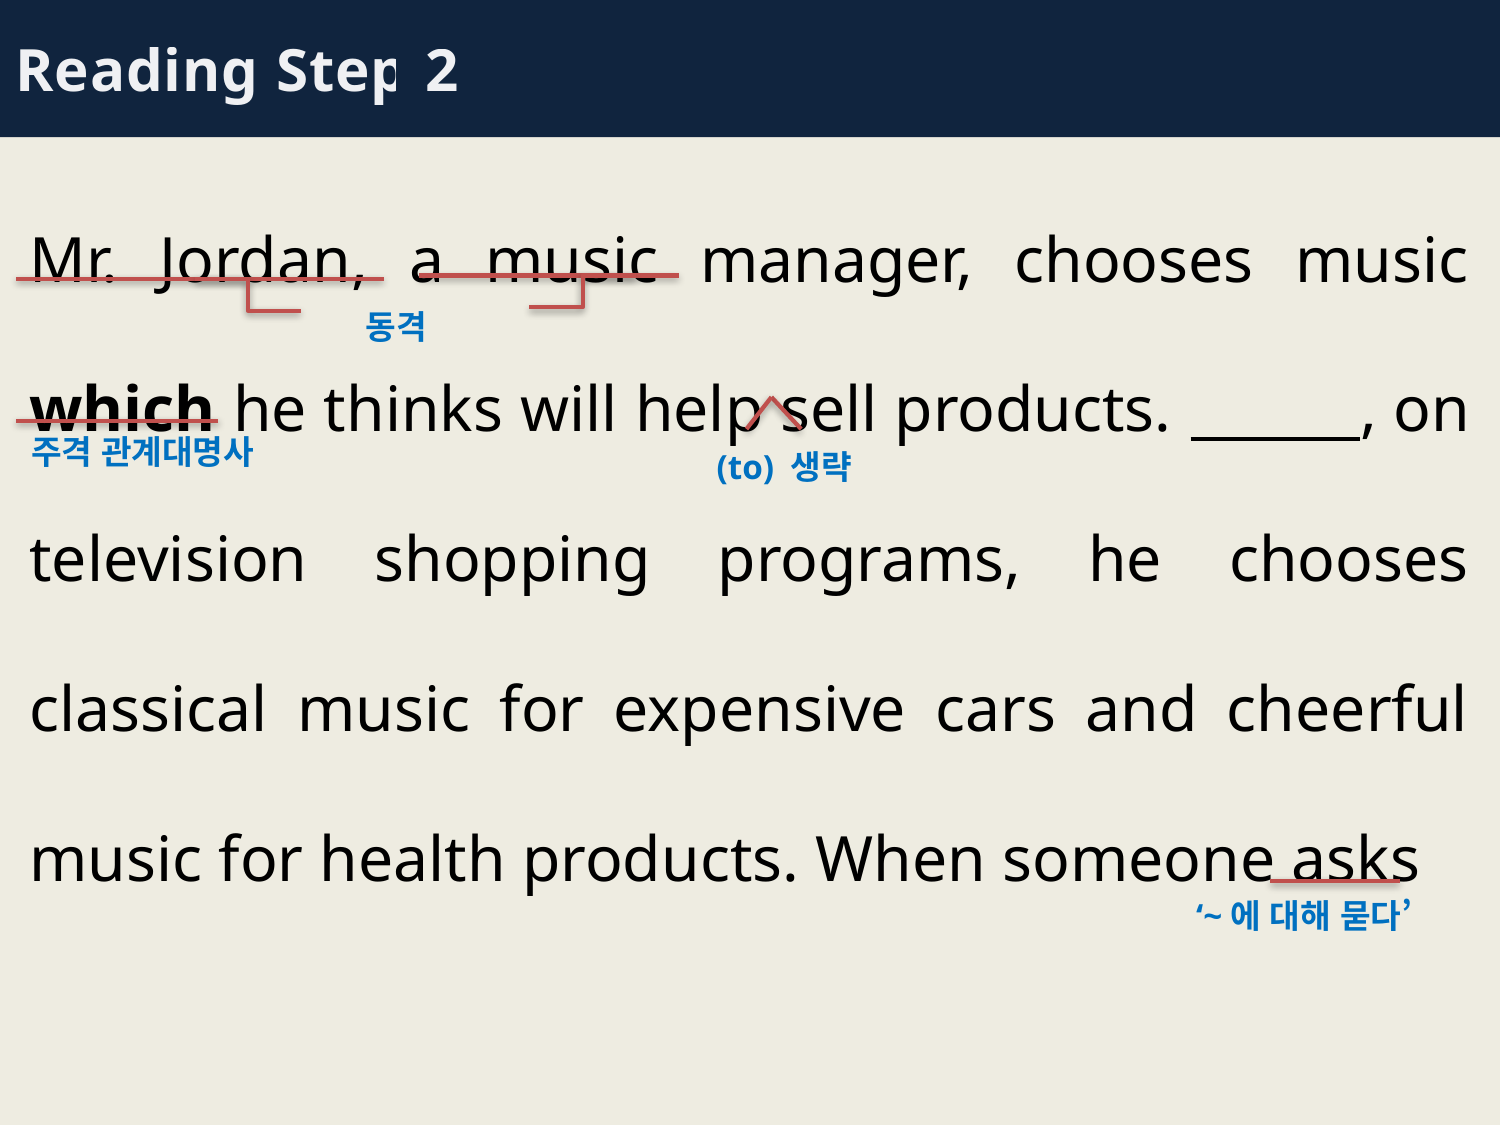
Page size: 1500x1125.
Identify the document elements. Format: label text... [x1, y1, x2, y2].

text_box Reading Step 2 [0, 0, 1500, 139]
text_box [746, 396, 802, 430]
text_box 주격 관계대명사 [16, 423, 323, 479]
text_box Mr. Jordan, a music manager, chooses music which he thinks will help sell products. , on television shopping programs, he chooses classical music for expensive cars and cheerful music for health products. When someone asks [0, 139, 1500, 1125]
text_box ‘~에 대해 묻다’ [1181, 887, 1488, 943]
text_box 동격 [351, 298, 488, 354]
text_box (to) 생략 [693, 438, 880, 494]
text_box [194, 278, 302, 311]
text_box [529, 275, 636, 308]
